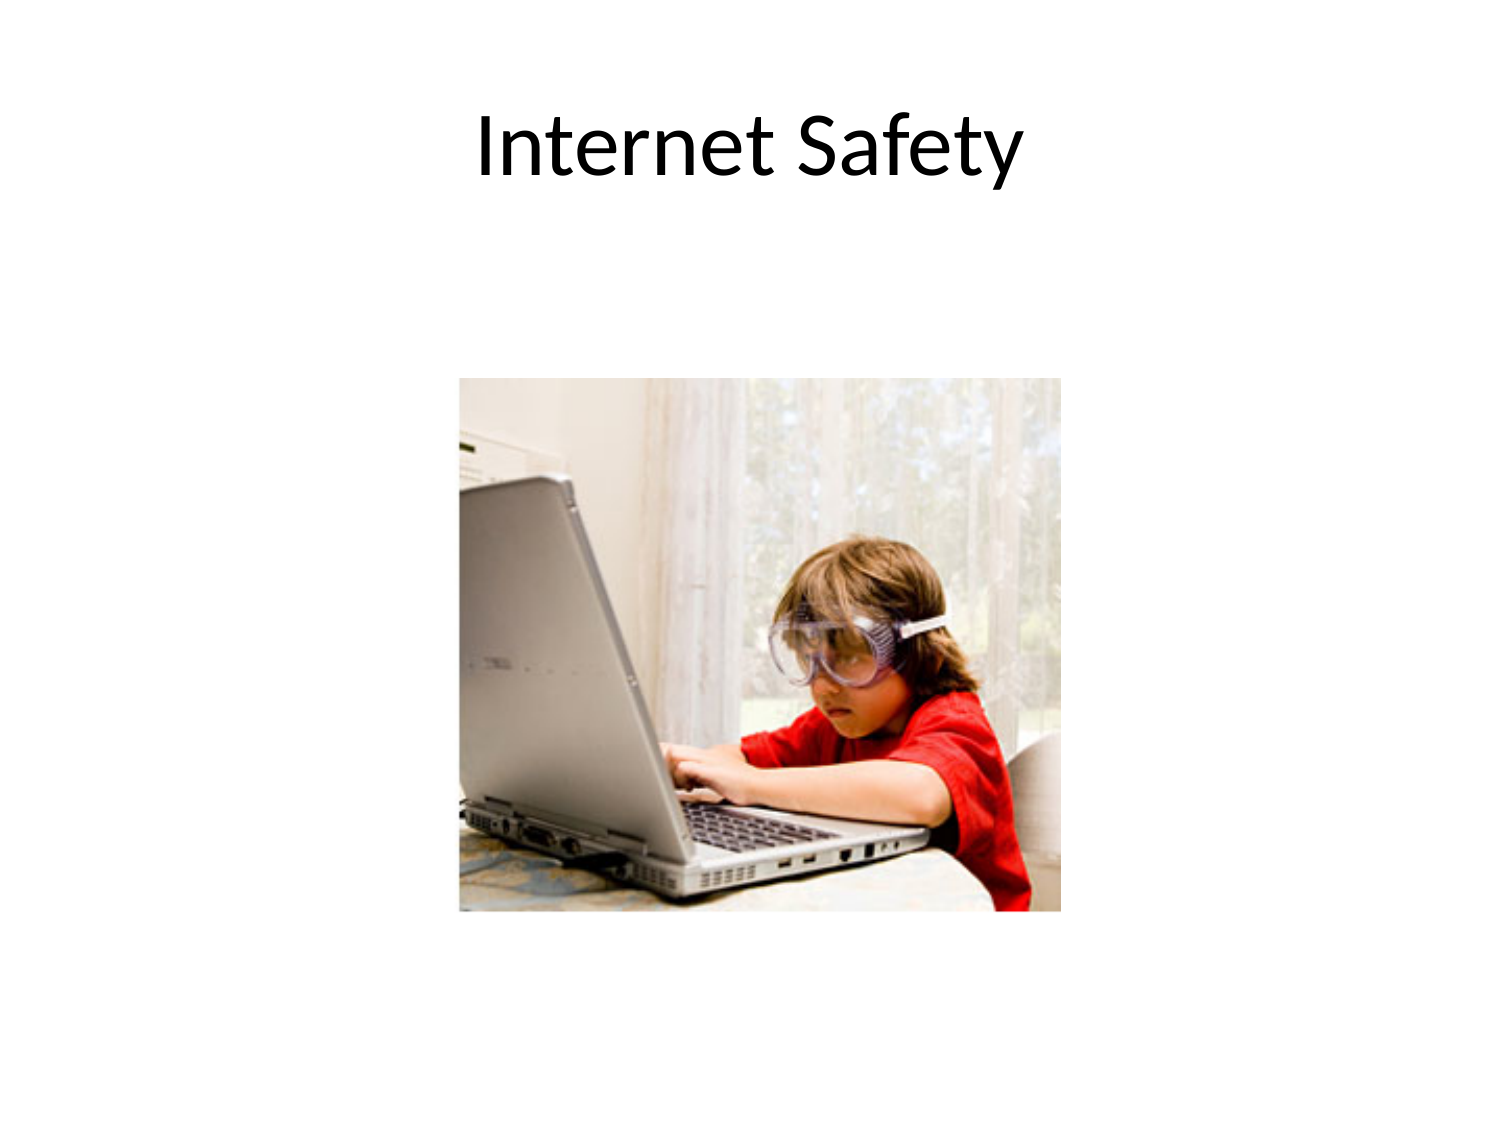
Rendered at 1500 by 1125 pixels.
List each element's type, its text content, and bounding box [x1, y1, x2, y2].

title Internet Safety [75, 45, 1425, 233]
picture [439, 377, 1061, 933]
